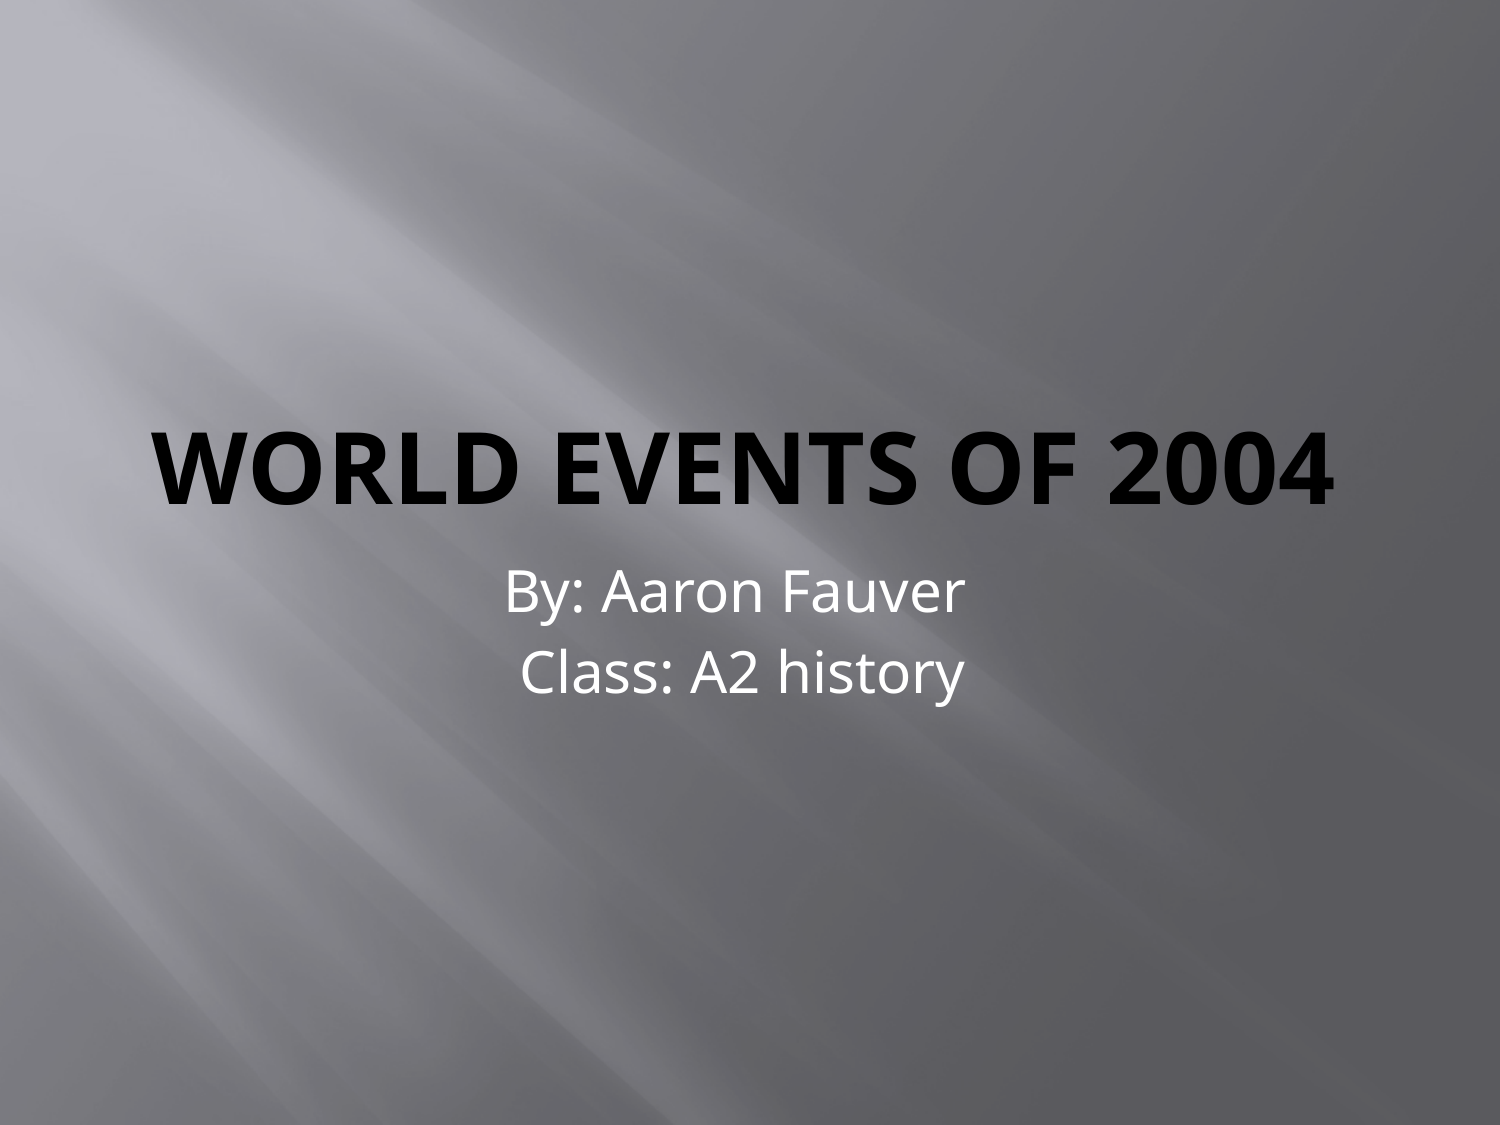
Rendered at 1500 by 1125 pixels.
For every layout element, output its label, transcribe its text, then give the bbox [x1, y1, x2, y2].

subtitle By: Aaron Fauver Class: A2 history [225, 546, 1275, 834]
title World events of 2004 [69, 224, 1420, 525]
